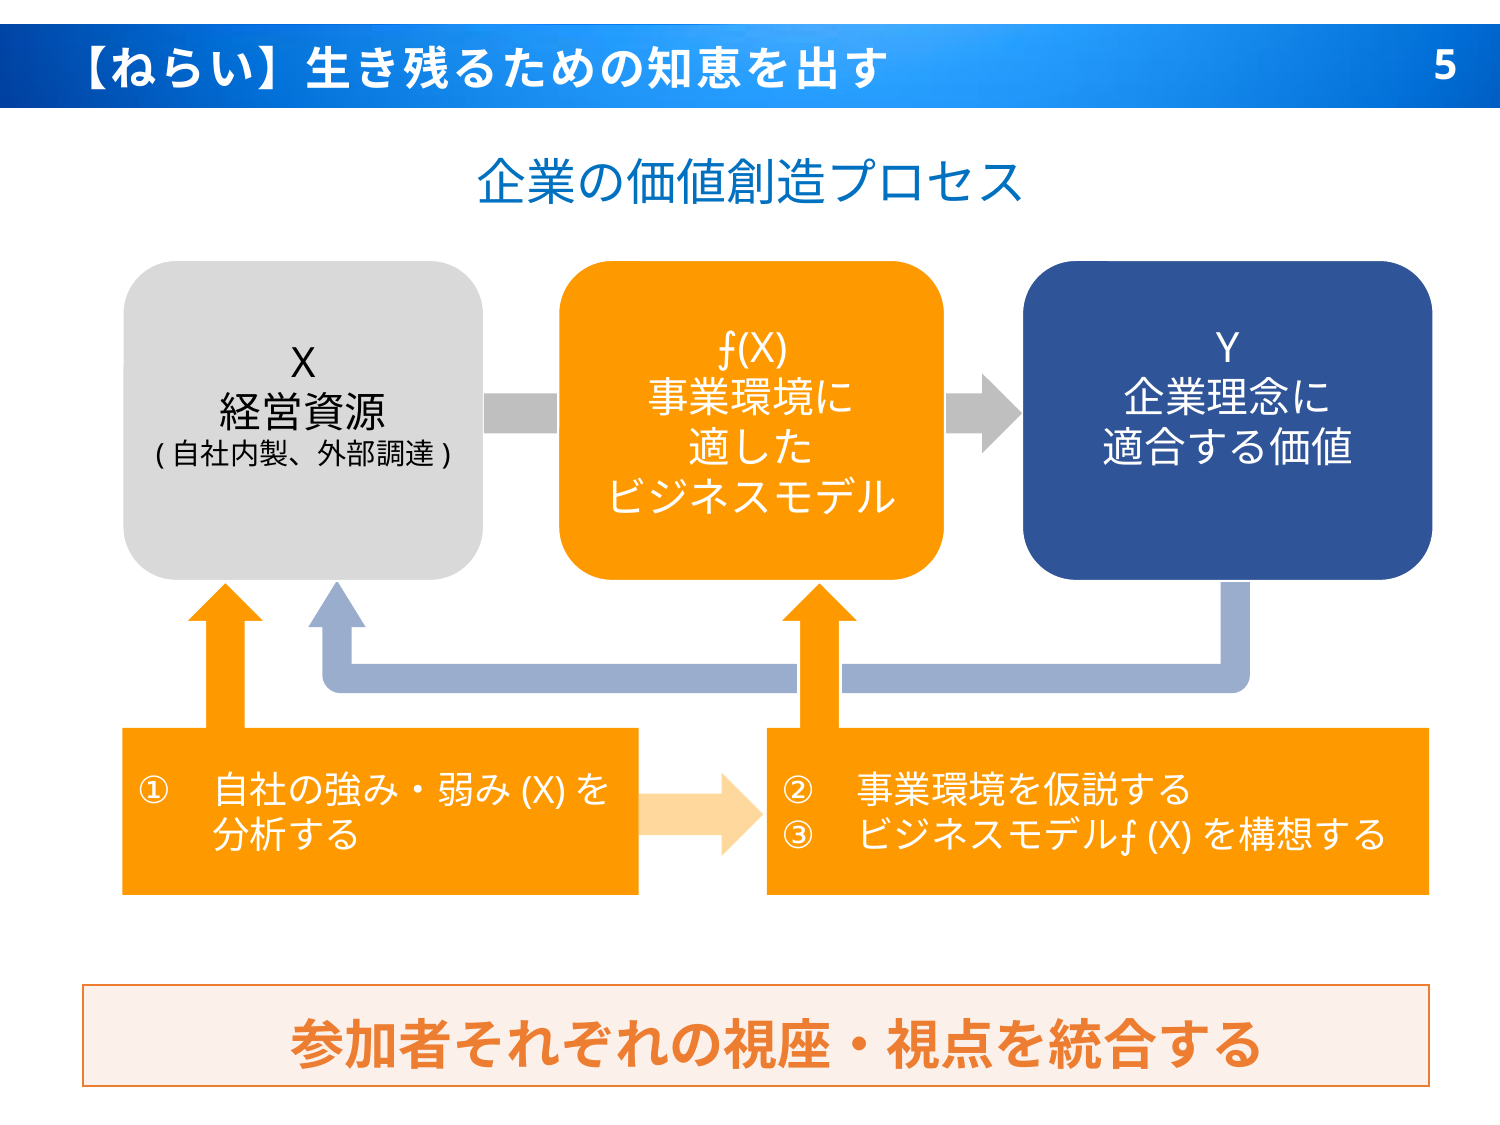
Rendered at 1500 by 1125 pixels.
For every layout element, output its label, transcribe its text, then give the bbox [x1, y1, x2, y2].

text_box Y 企業理念に 適合する価値 [1021, 258, 1435, 582]
text_box [775, 582, 864, 727]
text_box ⨍(X) 事業環境に 適した ビジネスモデル [557, 258, 946, 582]
text_box 自社の強み・弱み(X)を分析する [121, 727, 640, 896]
text_box [482, 392, 557, 435]
text_box 参加者それぞれの視座・視点を統合する [104, 1002, 1452, 1083]
text_box 事業環境を仮説する ビジネスモデル⨍(X)を構想する [766, 727, 1430, 896]
text_box [946, 370, 1024, 456]
text_box 企業の価値創造プロセス [100, 142, 1403, 218]
text_box [181, 582, 270, 727]
text_box X 経営資源 (自社内製、外部調達) [121, 258, 485, 582]
text_box 【ねらい】生き残るための知恵を出す [46, 32, 1088, 103]
picture [0, 24, 1500, 108]
text_box [637, 770, 765, 859]
text_box [82, 984, 1430, 1087]
text_box [306, 582, 797, 695]
text_box [842, 582, 1251, 695]
